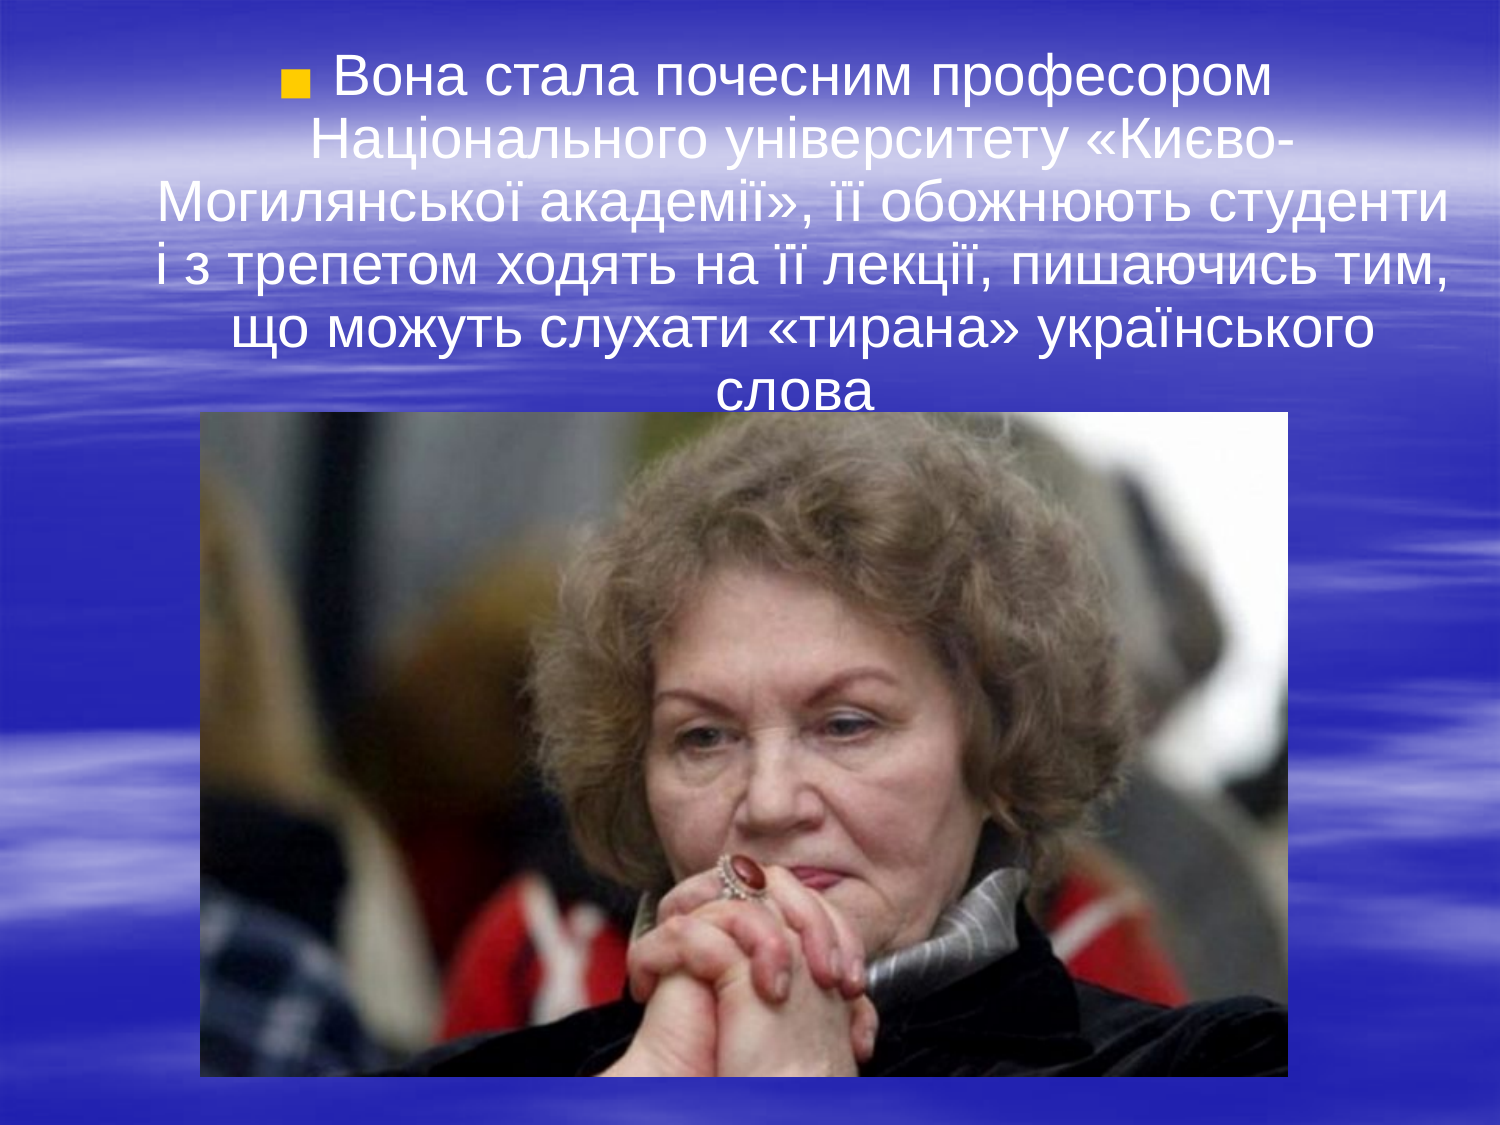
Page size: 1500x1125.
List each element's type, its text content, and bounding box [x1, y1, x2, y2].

list Вона стала почесним професором Національного університету «Києво-Могилянської академії», її обожнюють студенти і з трепетом ходять на її лекції, пишаючись тим, що можуть слухати «тирана» українського слова [75, 37, 1476, 463]
picture [0, 0, 1500, 1125]
